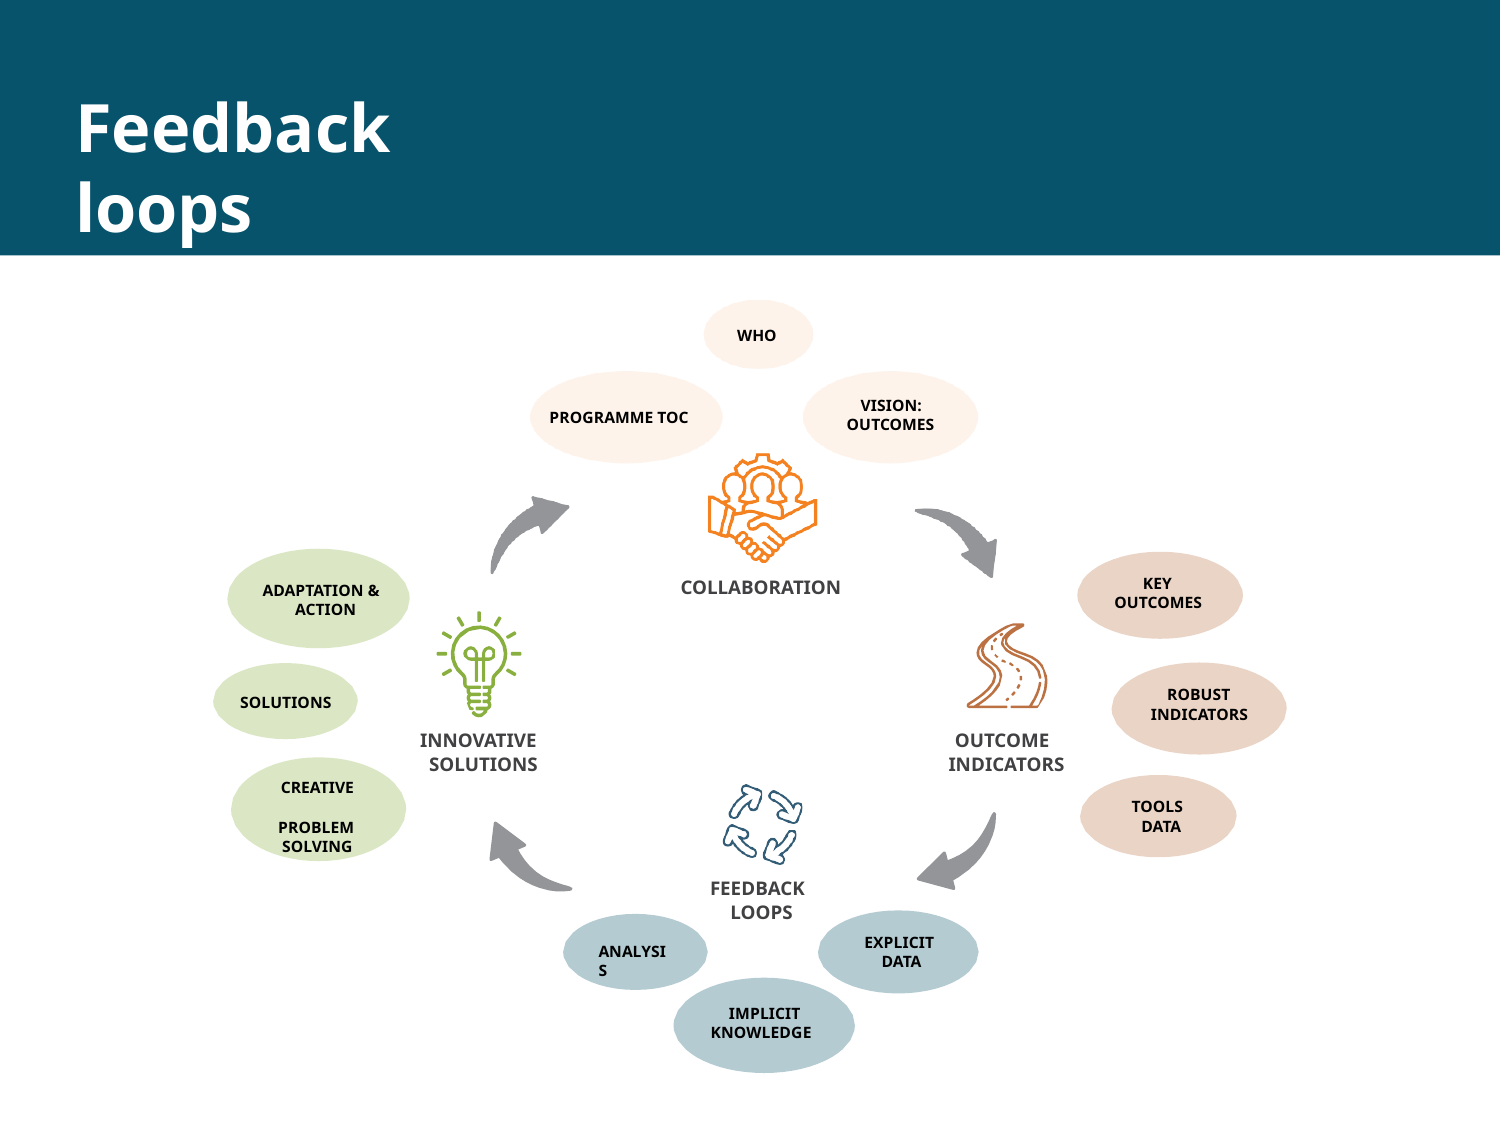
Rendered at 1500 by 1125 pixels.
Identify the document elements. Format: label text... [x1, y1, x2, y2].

title Feedback loops [72, 83, 537, 274]
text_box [212, 299, 1287, 1074]
